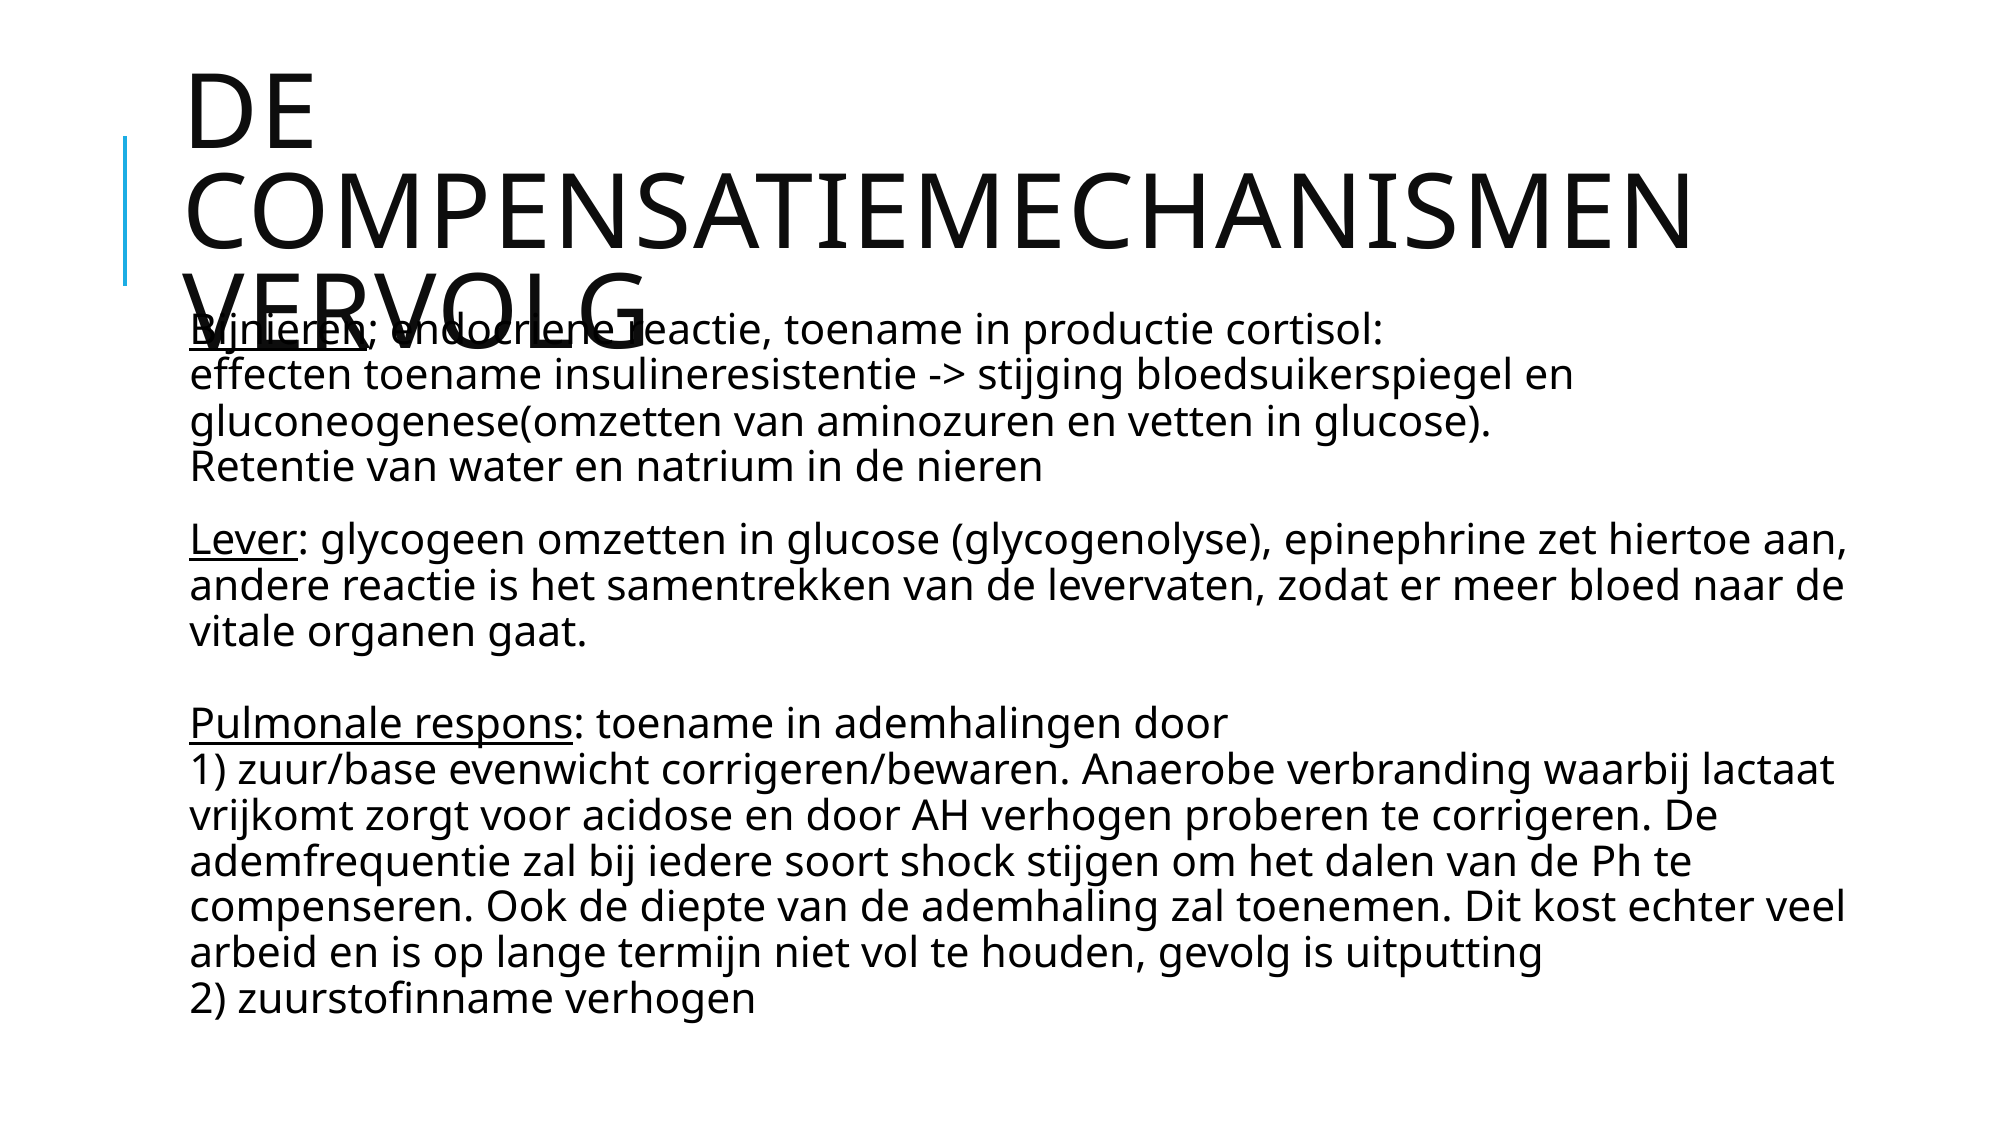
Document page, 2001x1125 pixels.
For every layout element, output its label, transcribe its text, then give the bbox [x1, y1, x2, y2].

list Bijnieren; endocriene reactie, toename in productie cortisol: effecten toename insulineresistentie -> stijging bloedsuikerspiegel en gluconeogenese(omzetten van aminozuren en vetten in glucose). Retentie van water en natrium in de nieren Lever: glycogeen omzetten in glucose (glycogenolyse), epinephrine zet hiertoe aan, andere reactie is het samentrekken van de levervaten, zodat er meer bloed naar de vitale organen gaat. Pulmonale respons: toename in ademhalingen door 1) zuur/base evenwicht corrigeren/bewaren. Anaerobe verbranding waarbij lactaat vrijkomt zorgt voor acidose en door AH verhogen proberen te corrigeren. De ademfrequentie zal bij iedere soort shock stijgen om het dalen van de Ph te compenseren. Ook de diepte van de ademhaling zal toenemen. Dit kost echter veel arbeid en is op lange termijn niet vol te houden, gevolg is uitputting 2) zuurstofinname verhogen [168, 299, 1872, 1035]
title De compensatiemechanismen vervolg [168, 96, 1763, 299]
